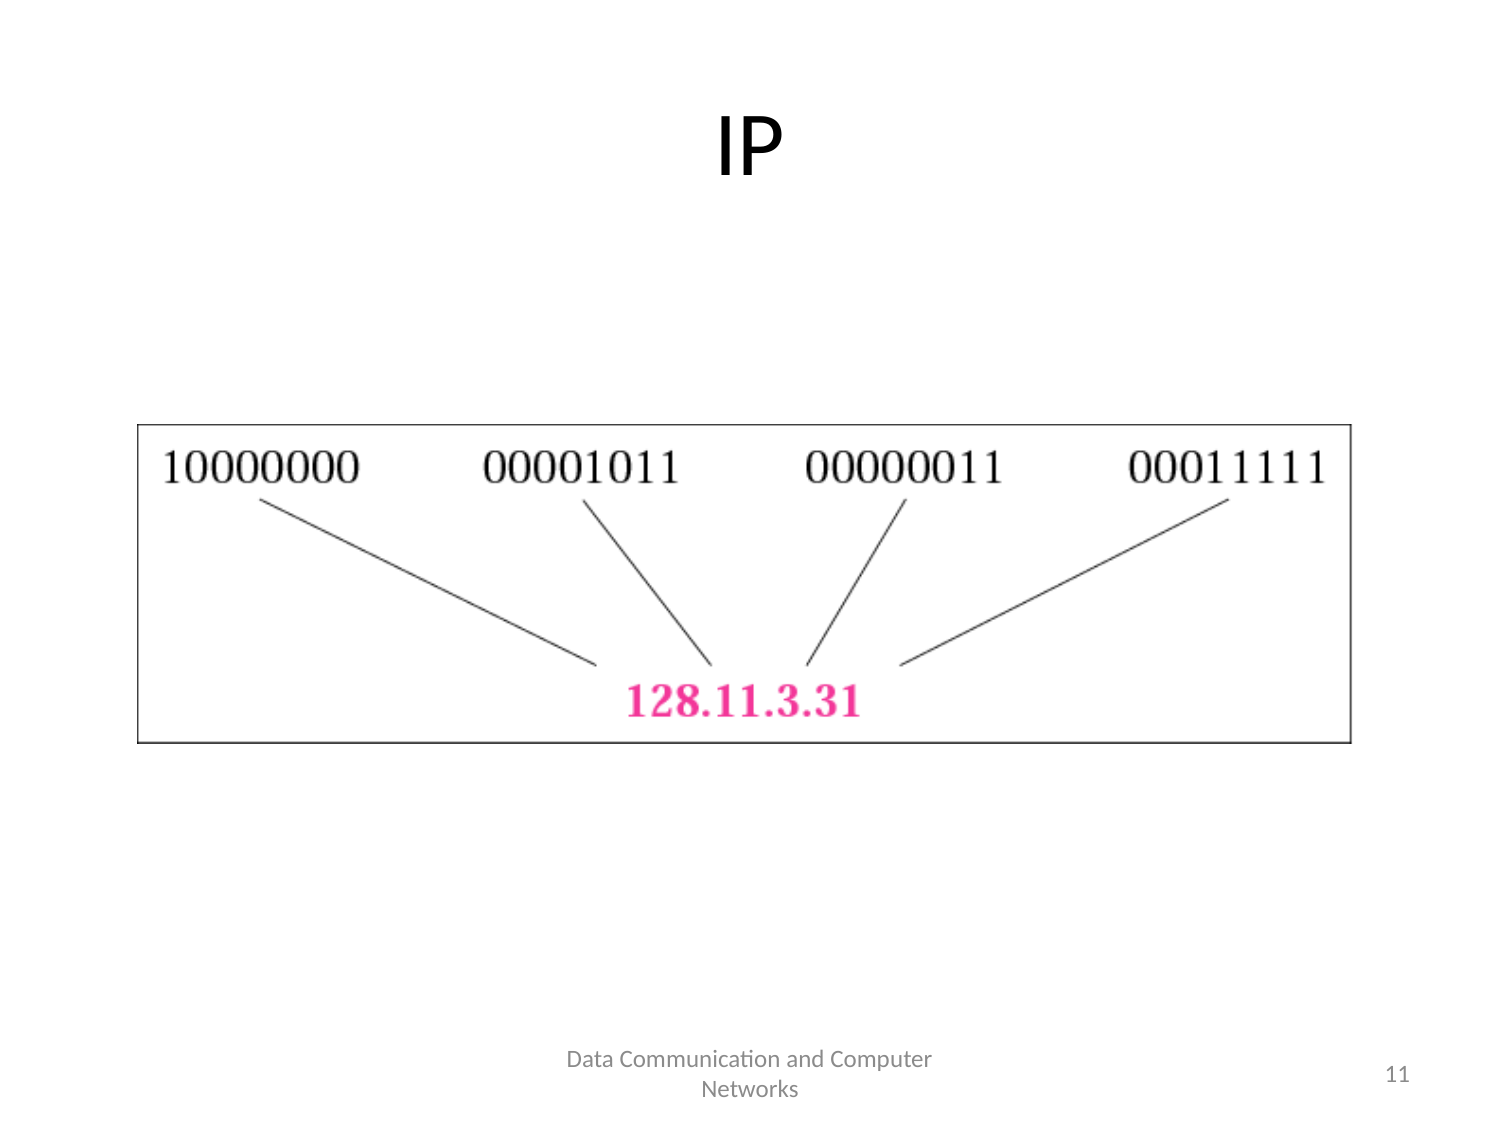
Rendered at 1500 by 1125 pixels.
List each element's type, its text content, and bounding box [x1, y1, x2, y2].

picture [137, 424, 1355, 744]
title IP [75, 45, 1425, 233]
footer Data Communication and Computer Networks [512, 1042, 988, 1103]
slide_number 11 [1074, 1042, 1425, 1103]
